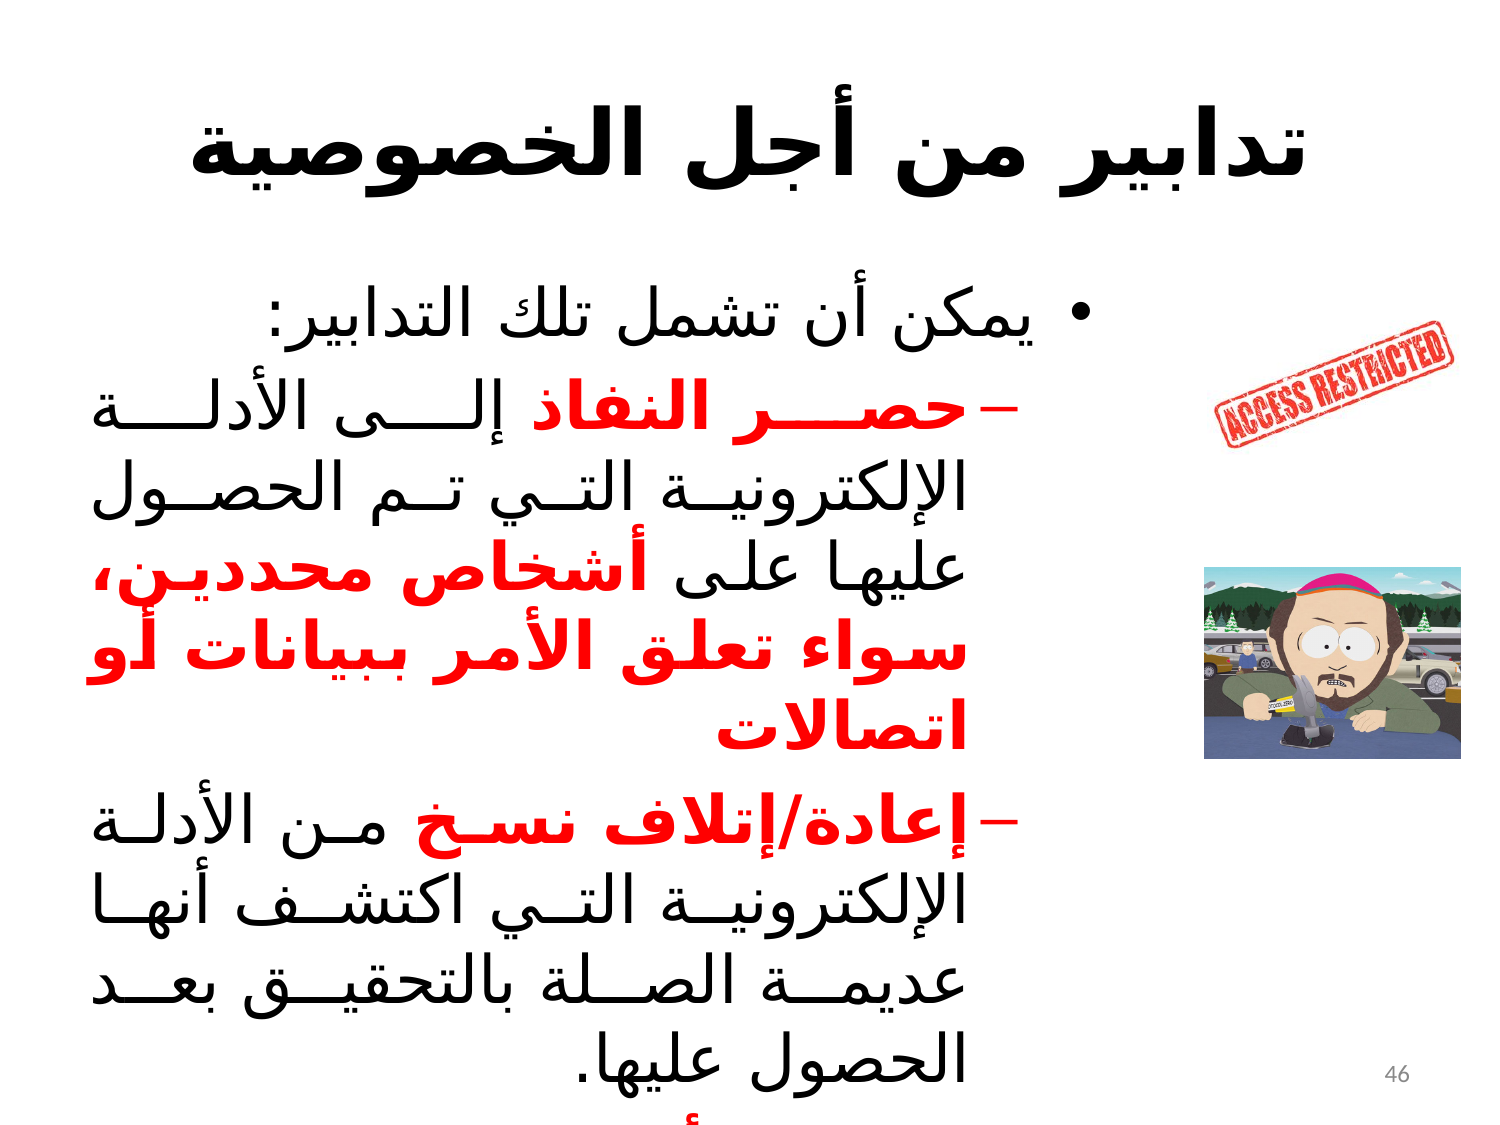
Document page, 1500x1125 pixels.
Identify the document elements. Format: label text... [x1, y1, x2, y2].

title تدابير من أجل الخصوصية [75, 45, 1425, 233]
slide_number 46 [1074, 1042, 1425, 1103]
list يمكن أن تشمل تلك التدابير: حصر النفاذ إلى الأدلة الإلكترونية التي تم الحصول عليها على أشخاص محددين، سواء تعلق الأمر ببيانات أو اتصالات إعادة/إتلاف نسخ من الأدلة الإلكترونية التي اكتشف أنها عديمة الصلة بالتحقيق بعد الحصول عليها. إشعار الأطراف الثالثة (فقط عند الإمكان) [75, 262, 1108, 1005]
picture [1206, 306, 1461, 455]
picture [1204, 566, 1461, 760]
